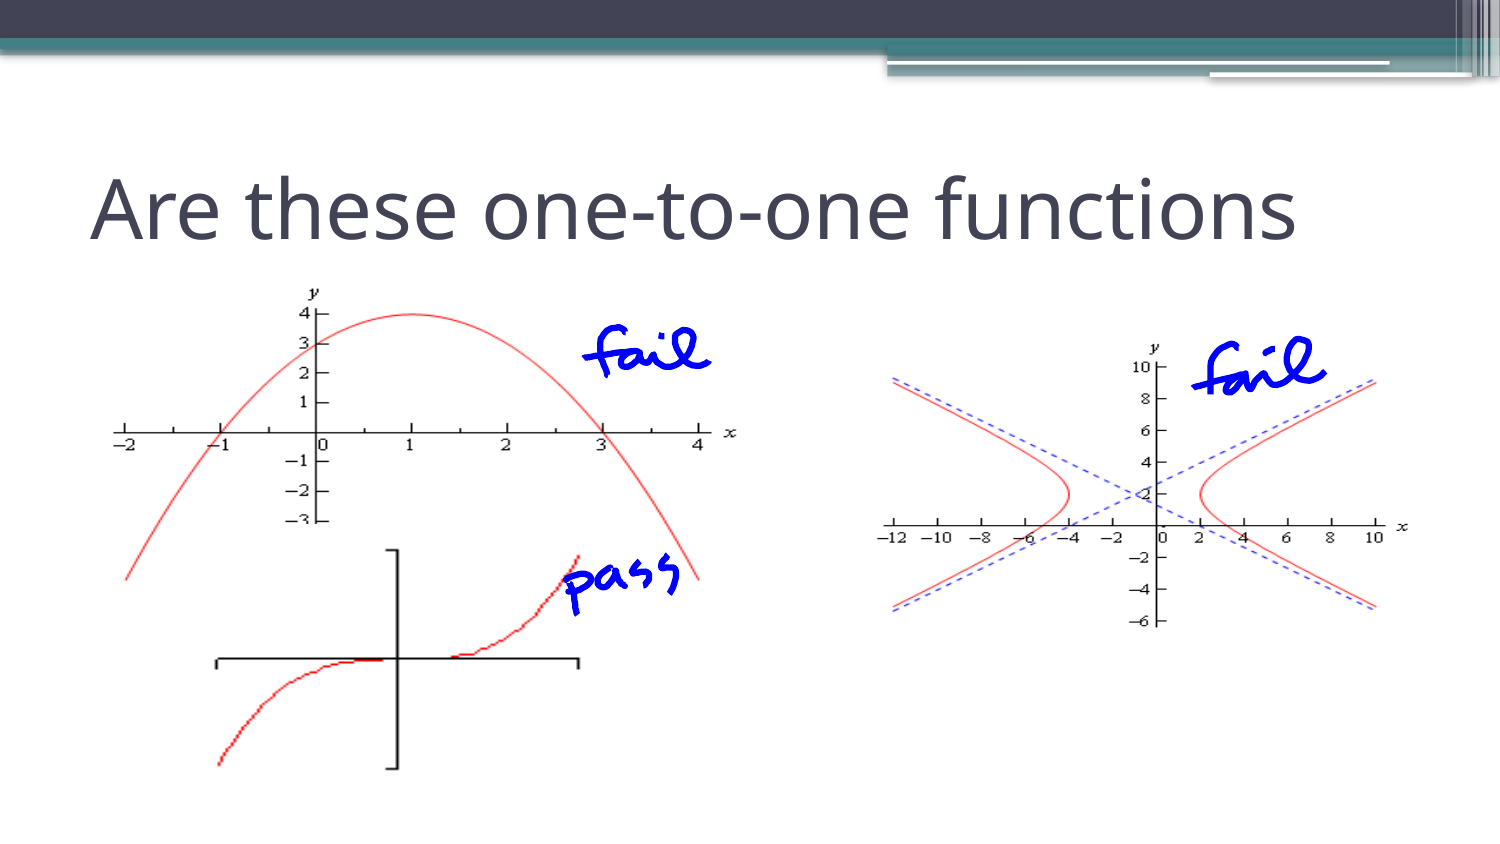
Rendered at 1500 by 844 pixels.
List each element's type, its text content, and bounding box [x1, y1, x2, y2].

picture [112, 280, 738, 798]
picture [862, 337, 1426, 631]
title Are these one-to-one functions [74, 140, 1426, 273]
